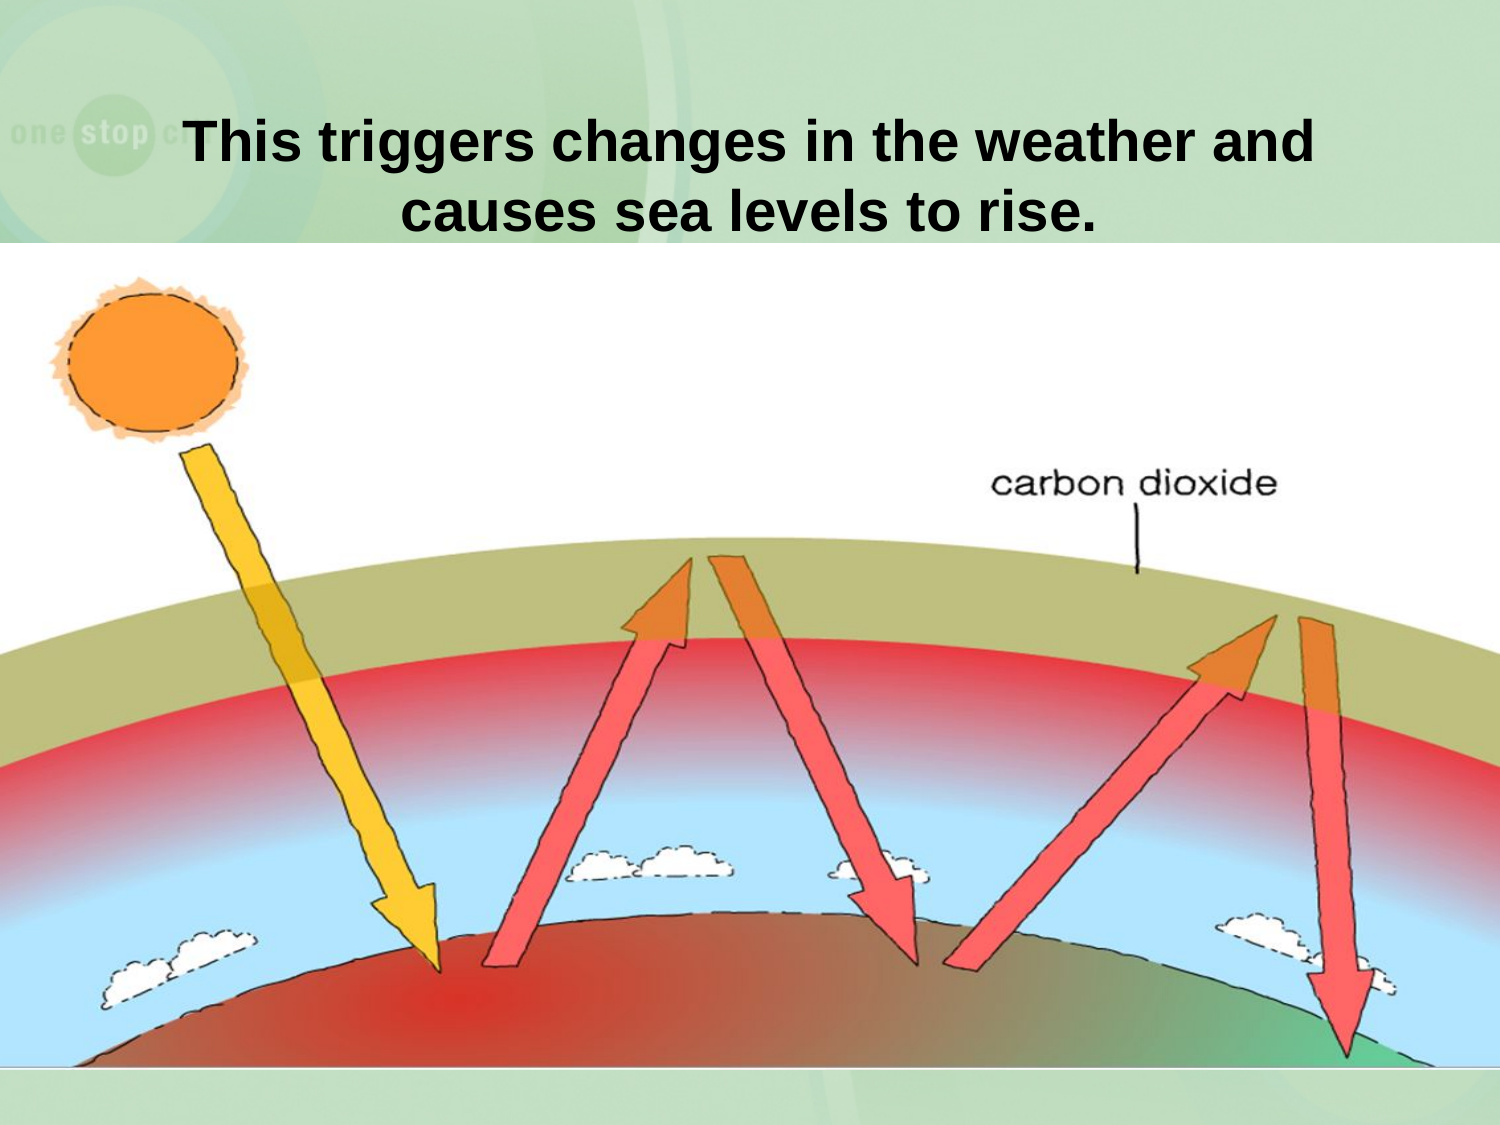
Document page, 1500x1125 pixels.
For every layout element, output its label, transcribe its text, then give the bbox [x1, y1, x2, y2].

picture [0, 0, 1500, 1125]
title This triggers changes in the weather and causes sea levels to rise. [75, 79, 1425, 241]
